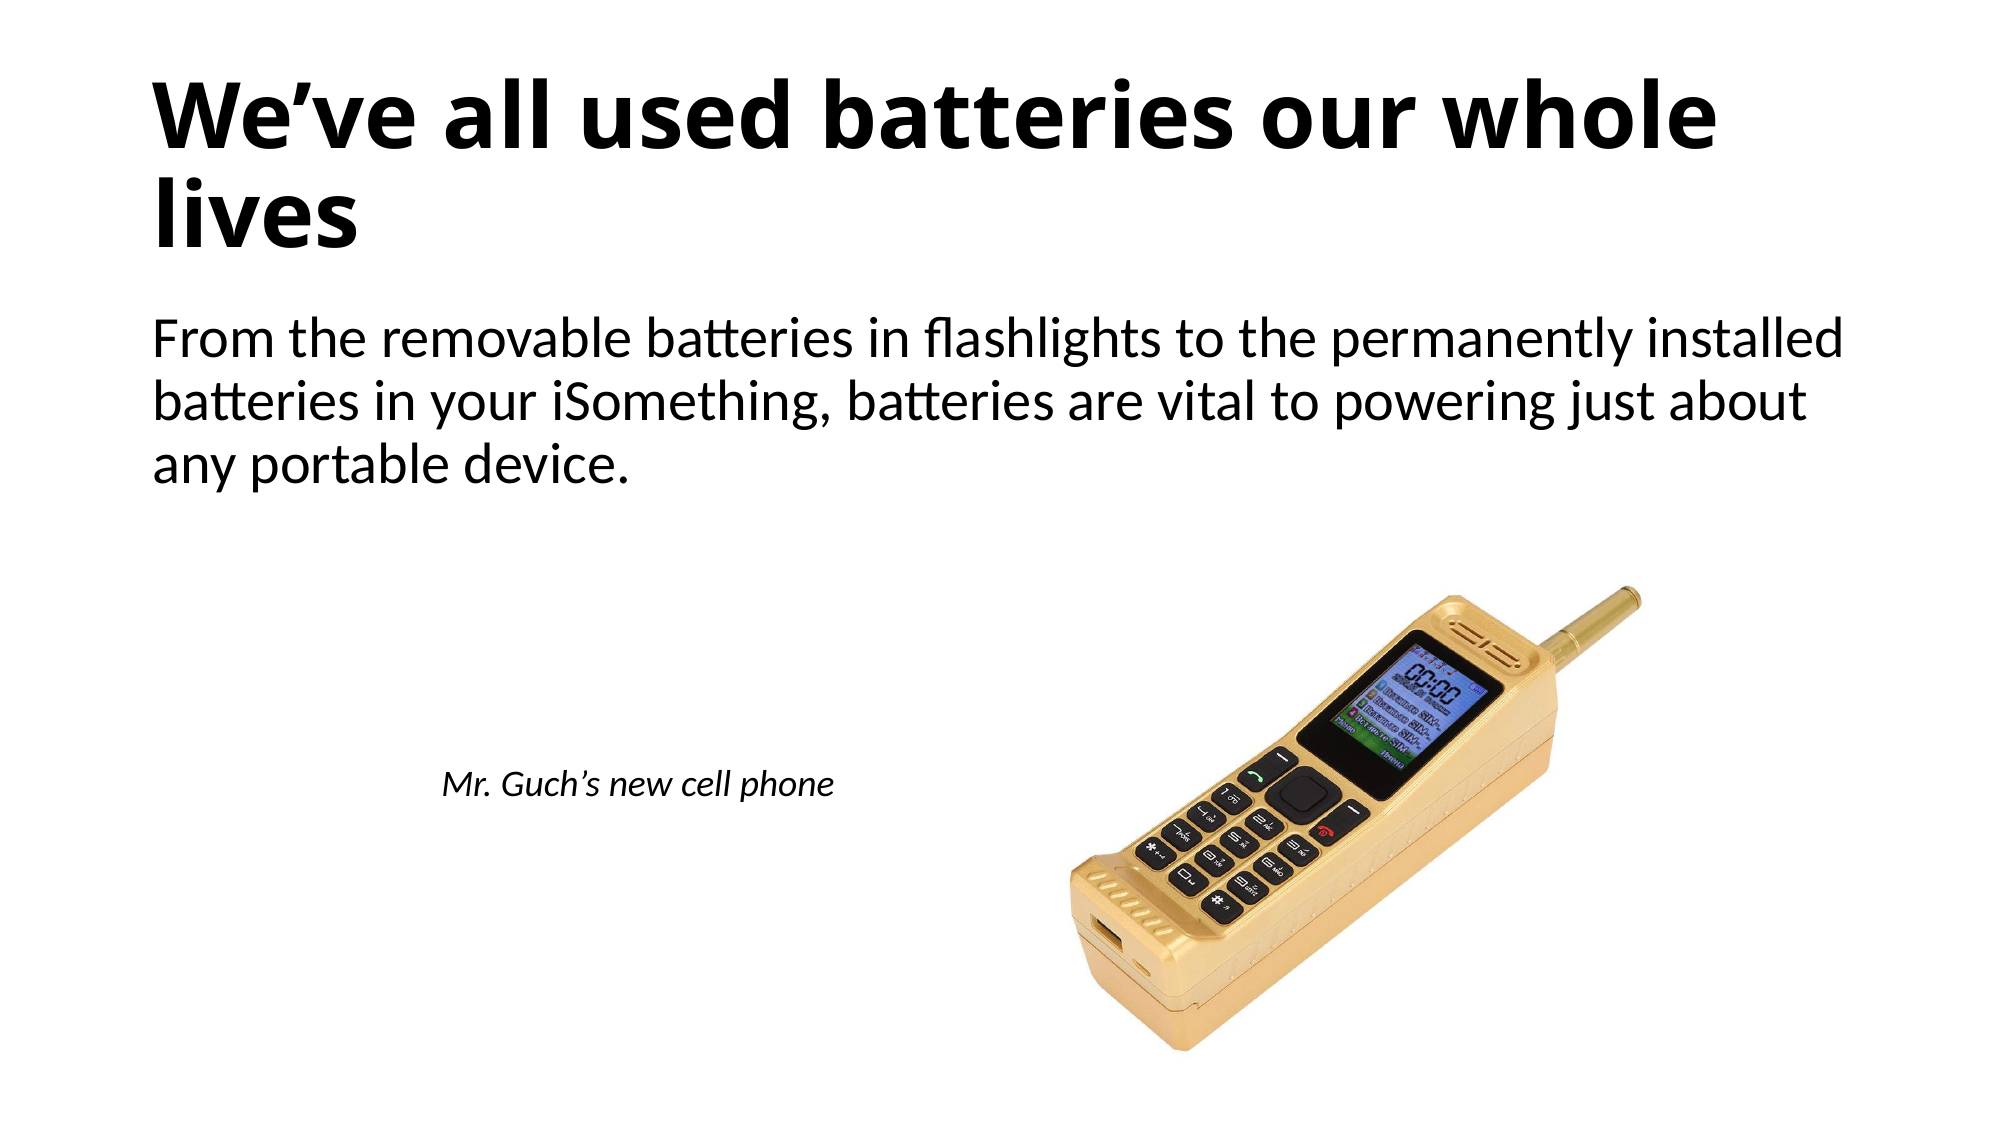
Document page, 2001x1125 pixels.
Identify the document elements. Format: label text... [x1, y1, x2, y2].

picture [1035, 499, 1661, 1125]
title We’ve all used batteries our whole lives [137, 59, 1863, 278]
text_box Mr. Guch’s new cell phone [426, 751, 1035, 812]
list From the removable batteries in flashlights to the permanently installed batteries in your iSomething, batteries are vital to powering just about any portable device. [137, 299, 1863, 517]
